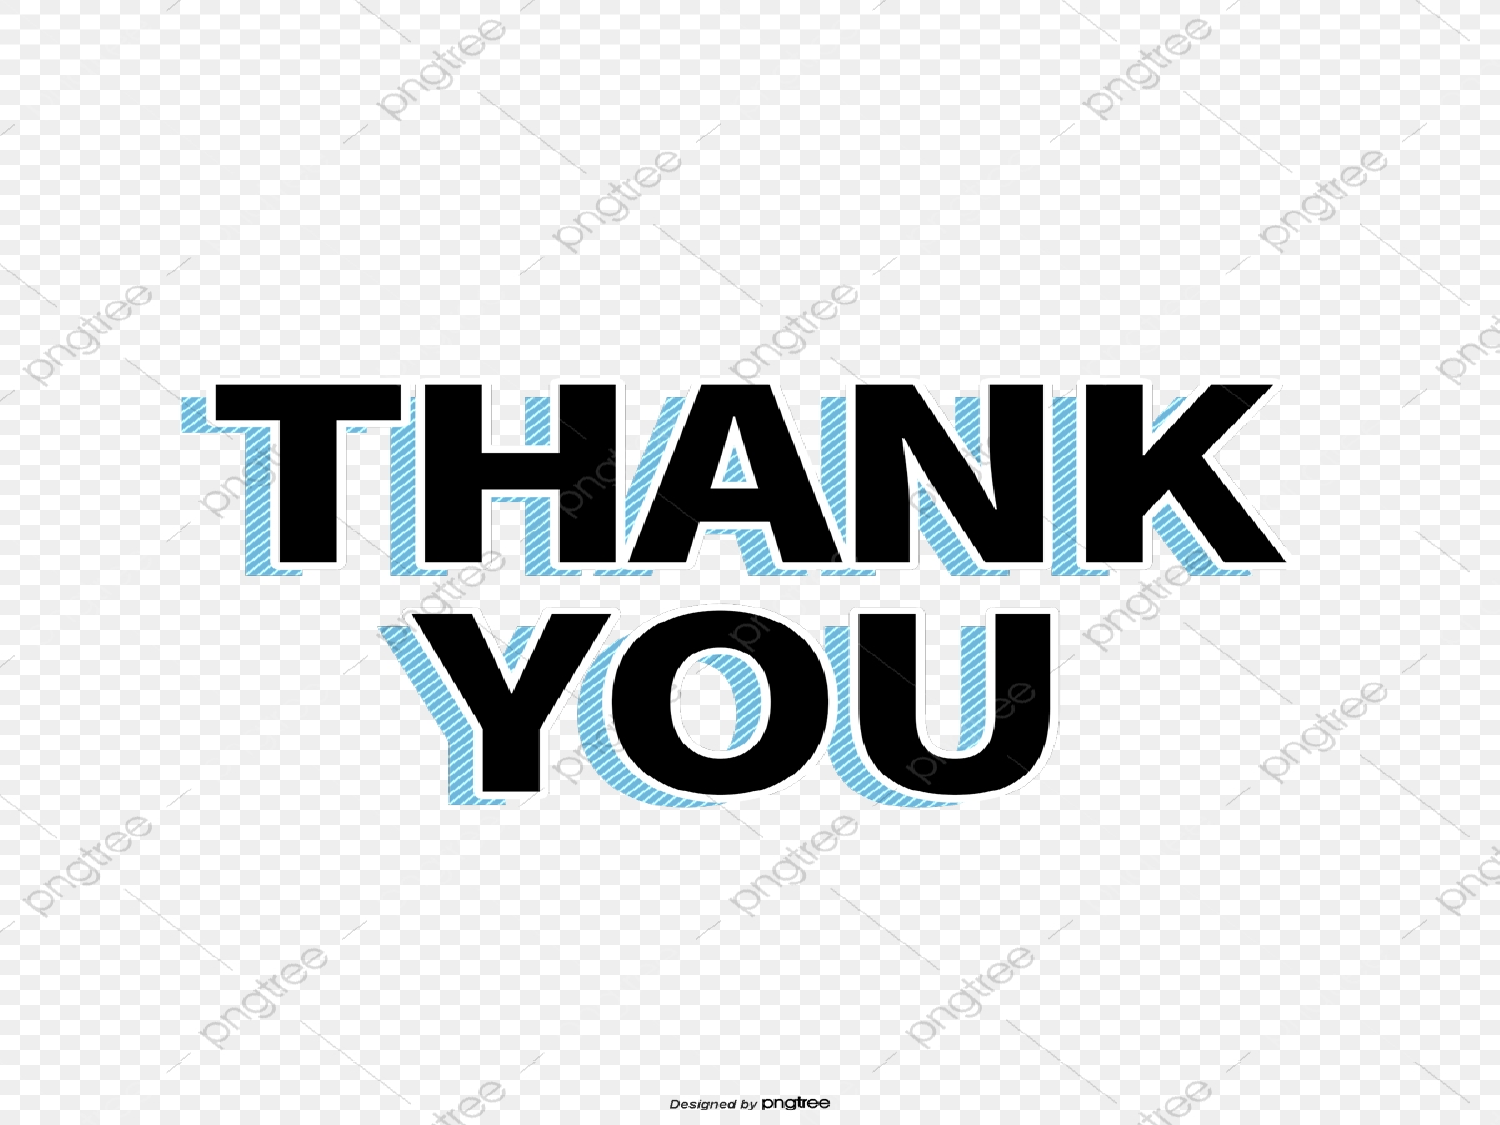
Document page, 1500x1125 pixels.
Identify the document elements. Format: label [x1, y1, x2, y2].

list [0, 0, 1500, 1125]
